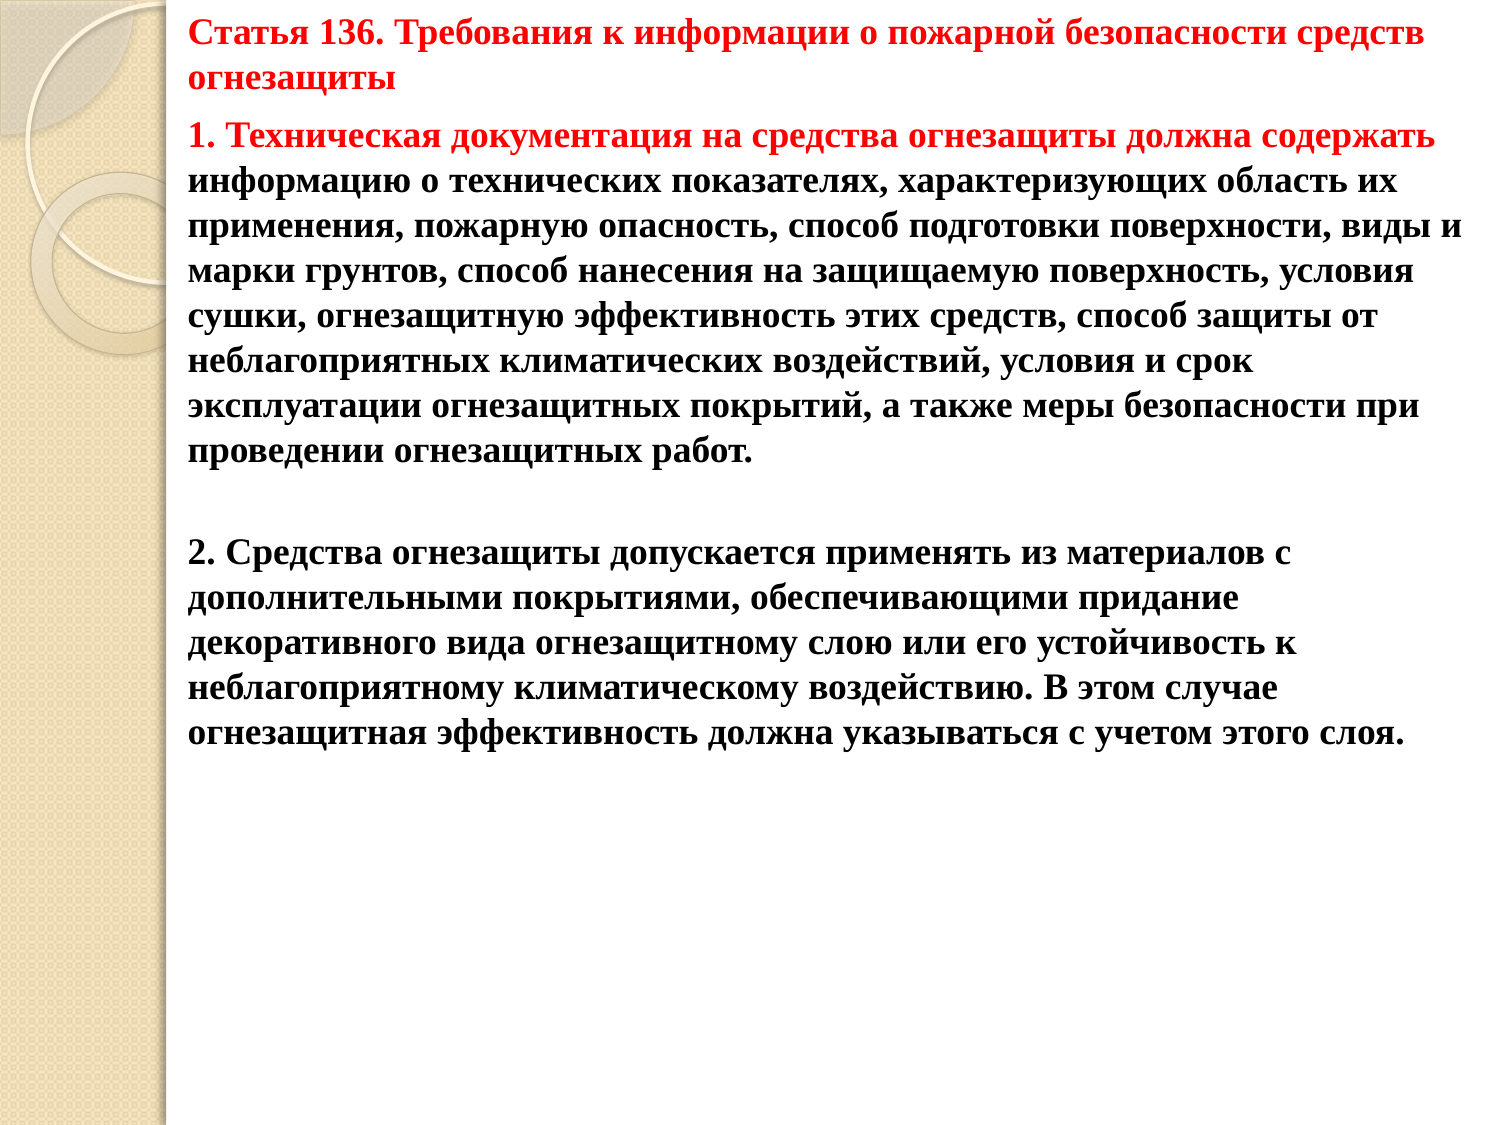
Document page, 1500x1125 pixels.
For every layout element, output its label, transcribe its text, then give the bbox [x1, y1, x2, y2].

list Статья 136. Требования к информации о пожарной безопасности средств огнезащиты 1. Техническая документация на средства огнезащиты должна содержать информацию о технических показателях, характеризующих область их применения, пожарную опасность, способ подготовки поверхности, виды и марки грунтов, способ нанесения на защищаемую поверхность, условия сушки, огнезащитную эффективность этих средств, способ защиты от неблагоприятных климатических воздействий, условия и срок эксплуатации огнезащитных покрытий, а также меры безопасности при проведении огнезащитных работ. 2. Средства огнезащиты допускается применять из материалов с дополнительными покрытиями, обеспечивающими придание декоративного вида огнезащитному слою или его устойчивость к неблагоприятному климатическому воздействию. В этом случае огнезащитная эффективность должна указываться с учетом этого слоя. [159, 0, 1500, 1087]
